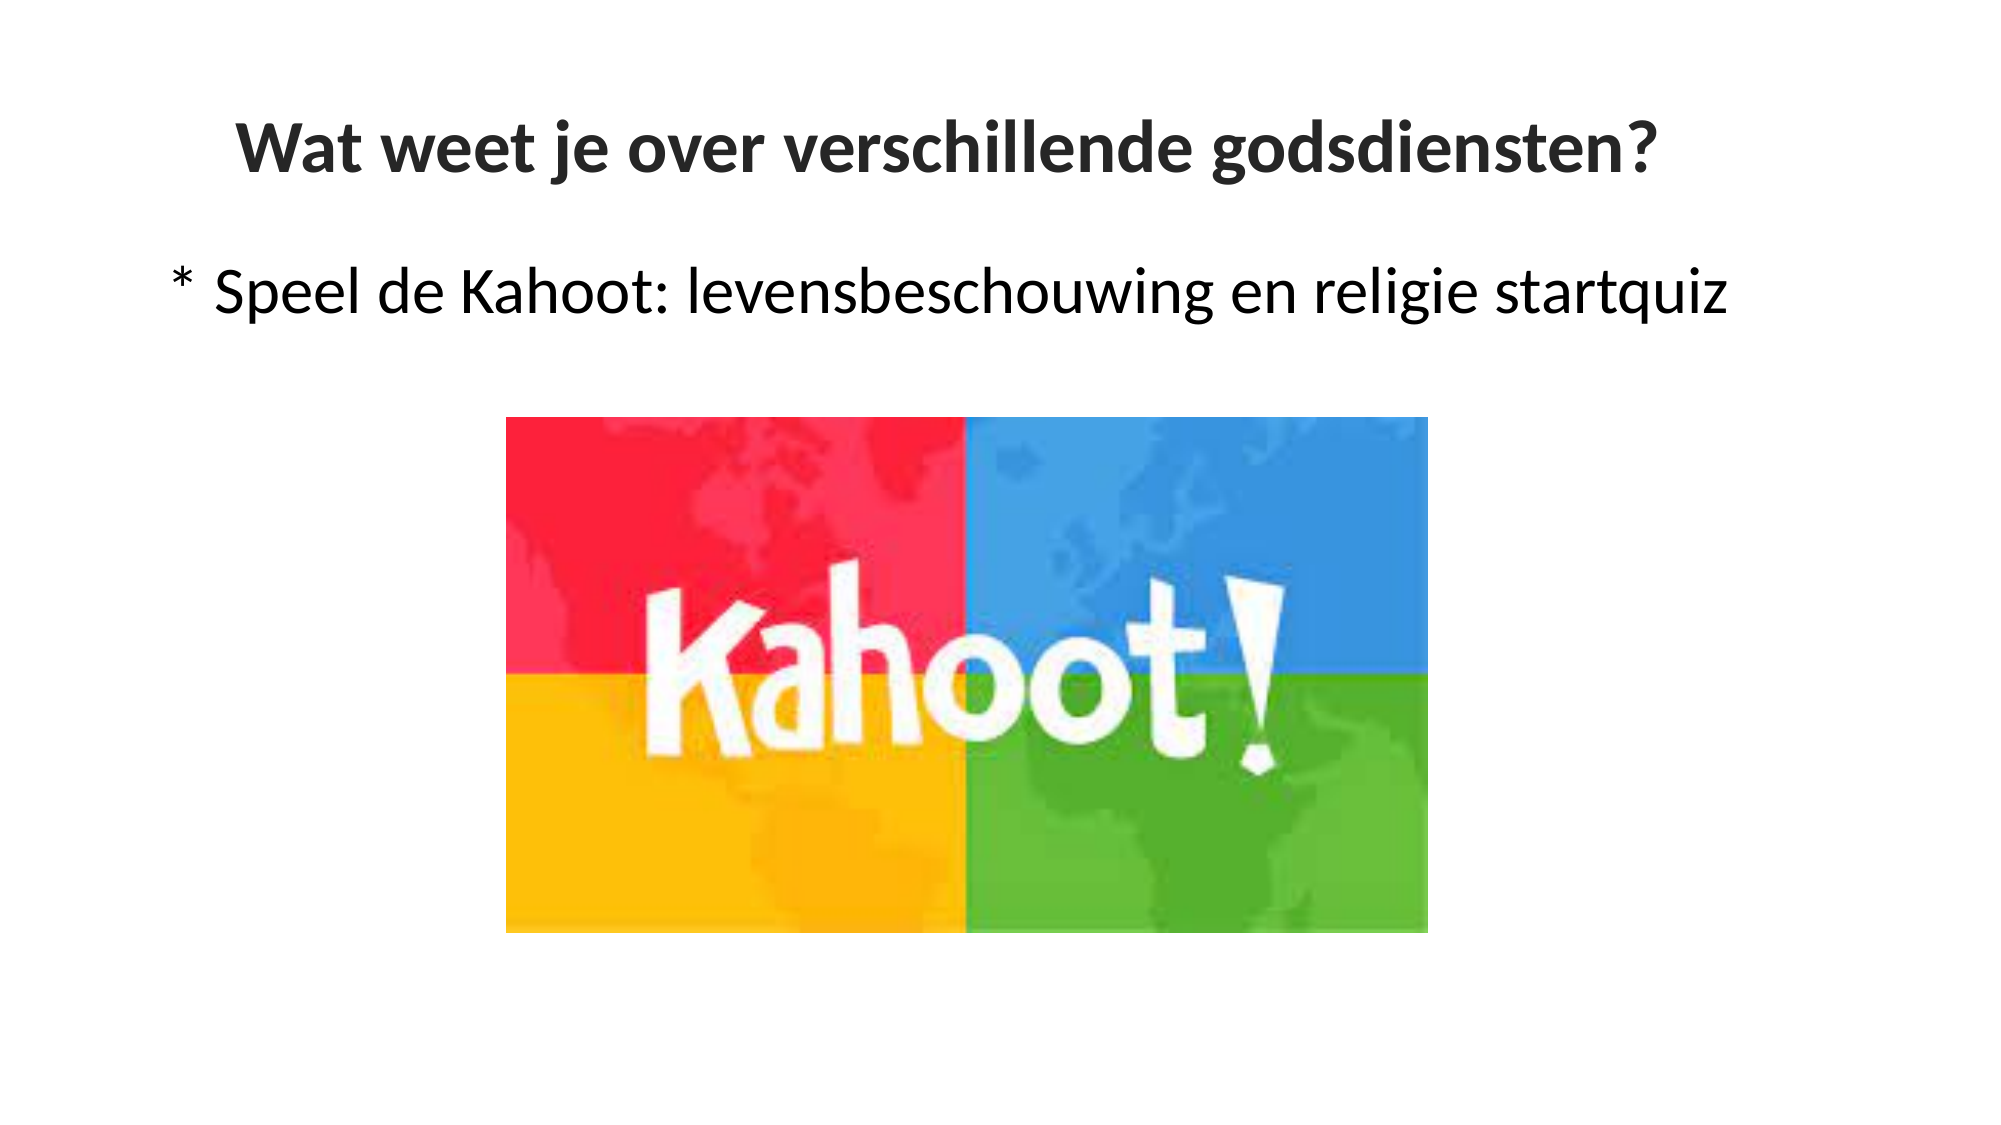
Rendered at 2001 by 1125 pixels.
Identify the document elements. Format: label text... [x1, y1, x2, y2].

text_box * Speel de Kahoot: levensbeschouwing en religie startquiz [151, 238, 1746, 334]
text_box Wat weet je over verschillende godsdiensten? [220, 89, 1677, 195]
picture [506, 417, 1428, 933]
